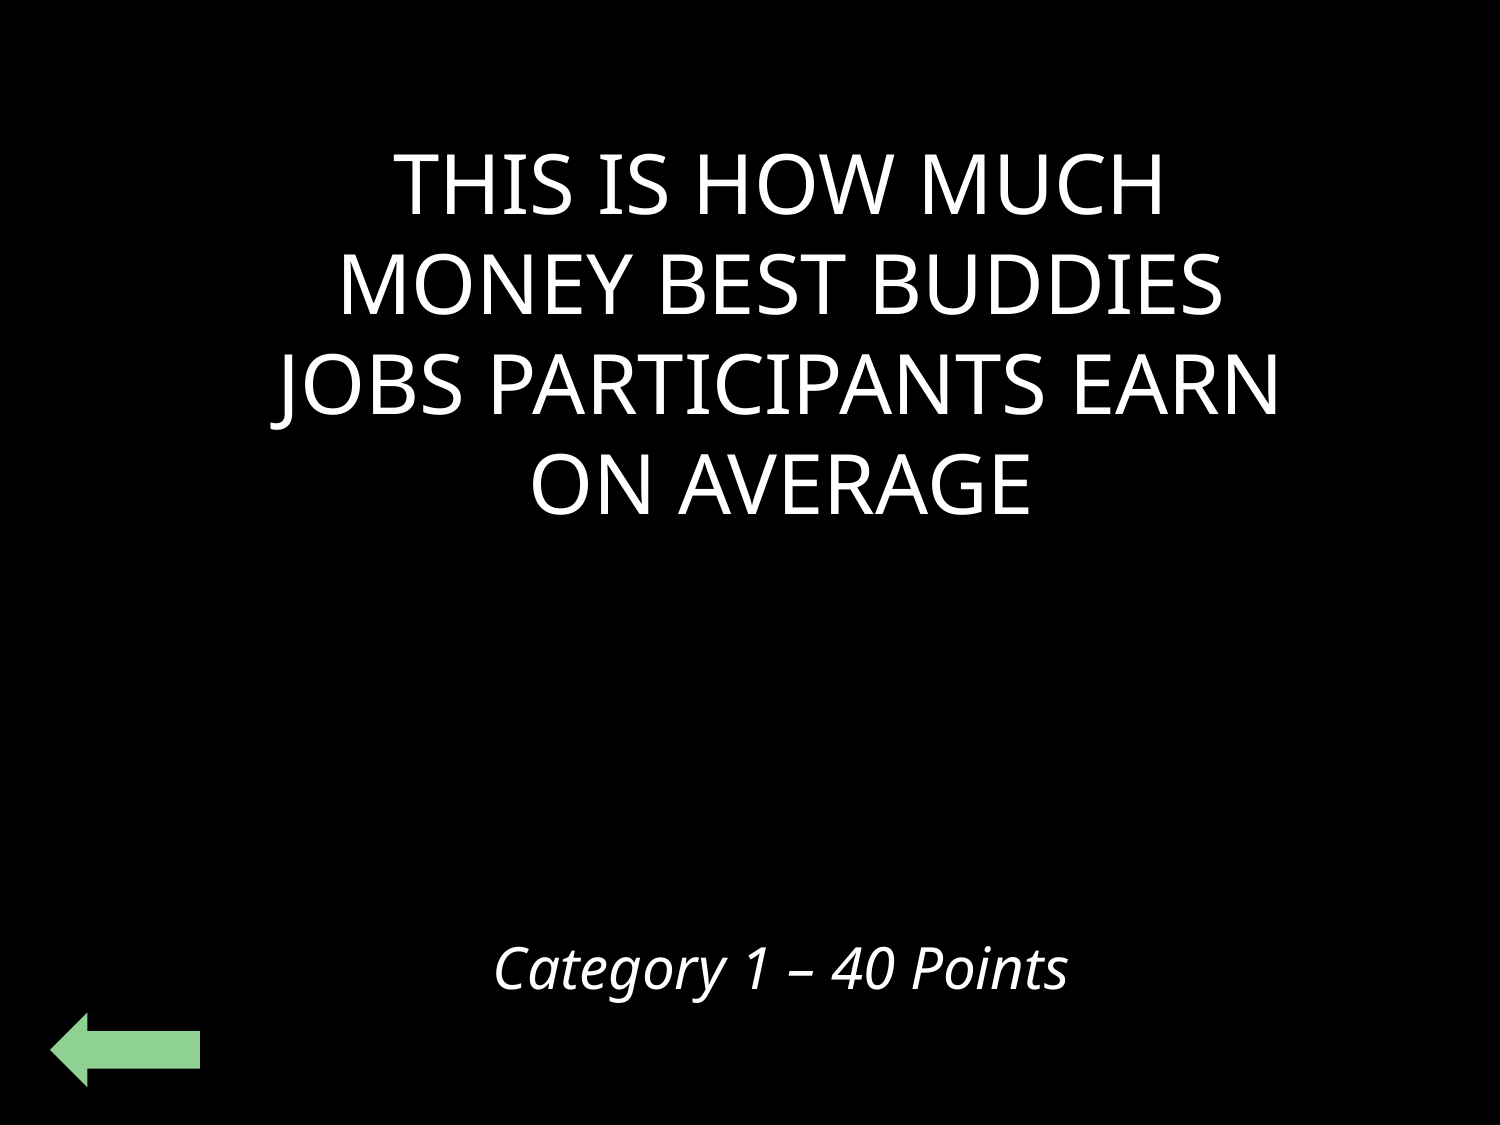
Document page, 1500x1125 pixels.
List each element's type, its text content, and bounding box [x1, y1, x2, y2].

text_box THIS IS HOW MUCH MONEY BEST BUDDIES JOBS PARTICIPANTS EARN ON AVERAGE Category 1 – 40 Points [224, 124, 1338, 1009]
text_box [49, 1012, 200, 1088]
